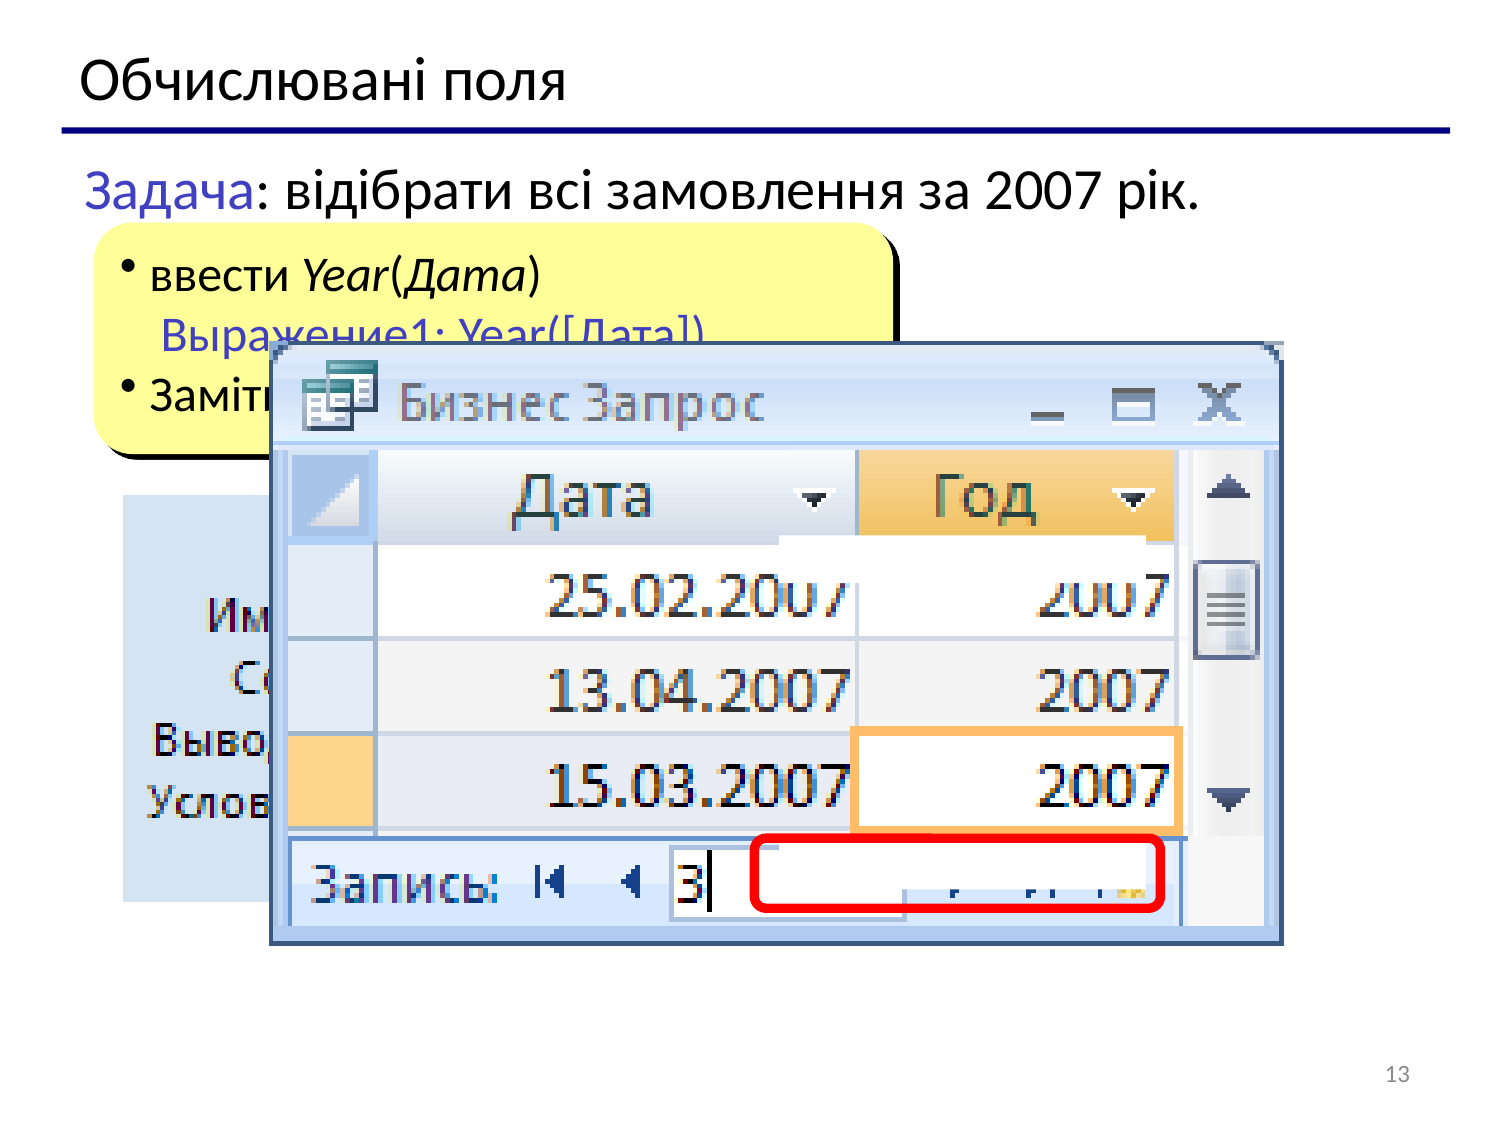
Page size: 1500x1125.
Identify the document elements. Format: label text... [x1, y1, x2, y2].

slide_number 13 [1074, 1042, 1425, 1103]
text_box Задача: відібрати всі замовлення за 2007 рік. [69, 143, 1454, 229]
picture [123, 341, 1284, 947]
text_box Обчислювані поля [64, 31, 1401, 121]
text_box ввести Year(Дата) Выражение1: Year([Дата]) Замітити Выражение1 на Год [93, 229, 894, 455]
